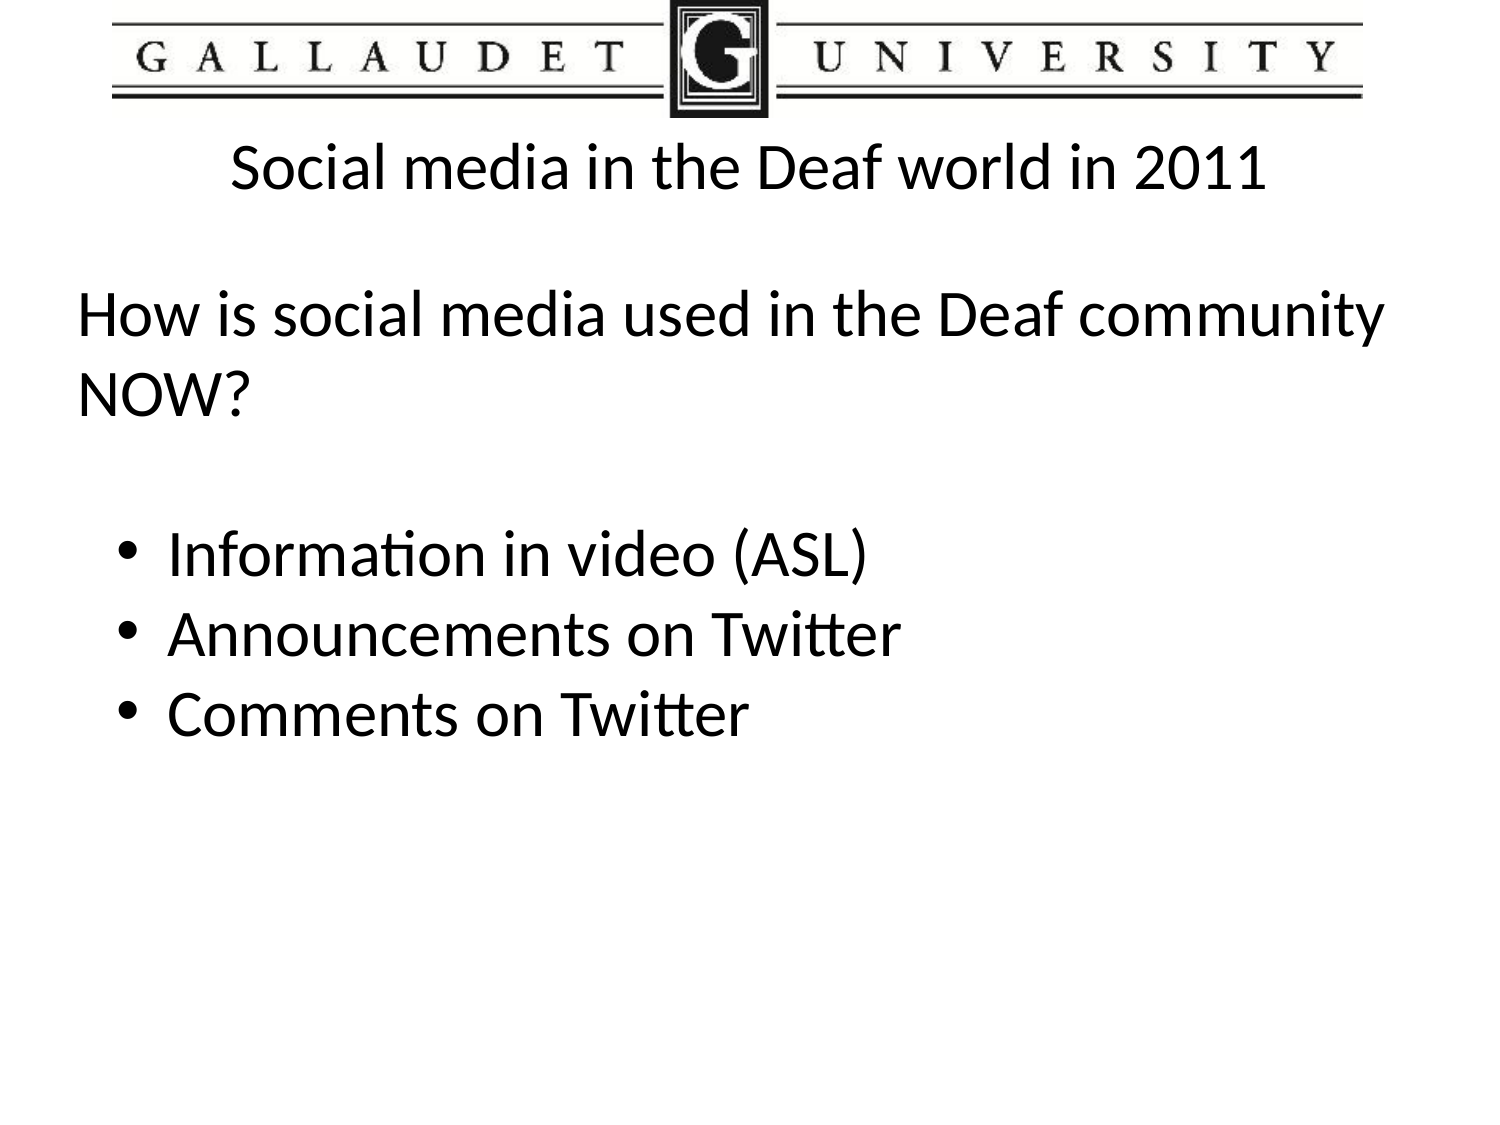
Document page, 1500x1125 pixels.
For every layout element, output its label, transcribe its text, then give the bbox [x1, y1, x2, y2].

title Social media in the Deaf world in 2011 [75, 112, 1425, 213]
text_box How is social media used in the Deaf community NOW? Information in video (ASL) Announcements on Twitter Comments on Twitter [62, 262, 1500, 757]
picture [112, 0, 1363, 118]
